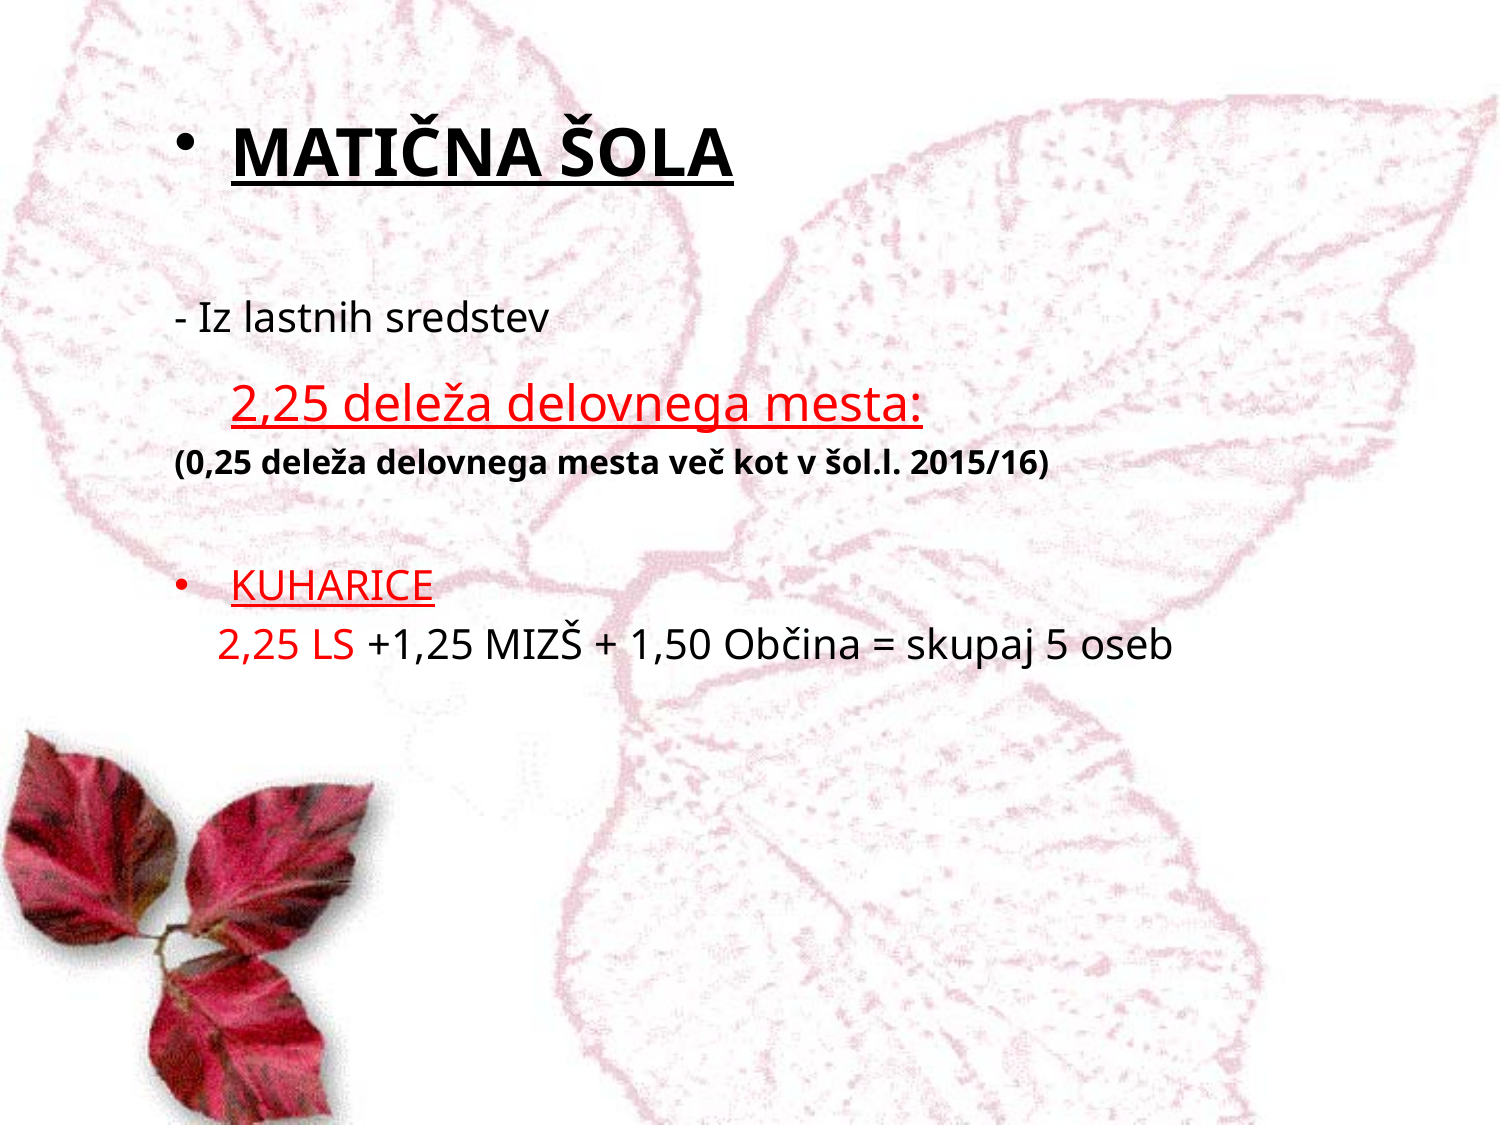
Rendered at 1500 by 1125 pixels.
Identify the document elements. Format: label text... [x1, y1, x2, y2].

picture [0, 0, 1500, 1125]
list MATIČNA ŠOLA - Iz lastnih sredstev 2,25 deleža delovnega mesta: (0,25 deleža delovnega mesta več kot v šol.l. 2015/16) KUHARICE 2,25 LS +1,25 MIZŠ + 1,50 Občina = skupaj 5 oseb [159, 101, 1276, 1001]
